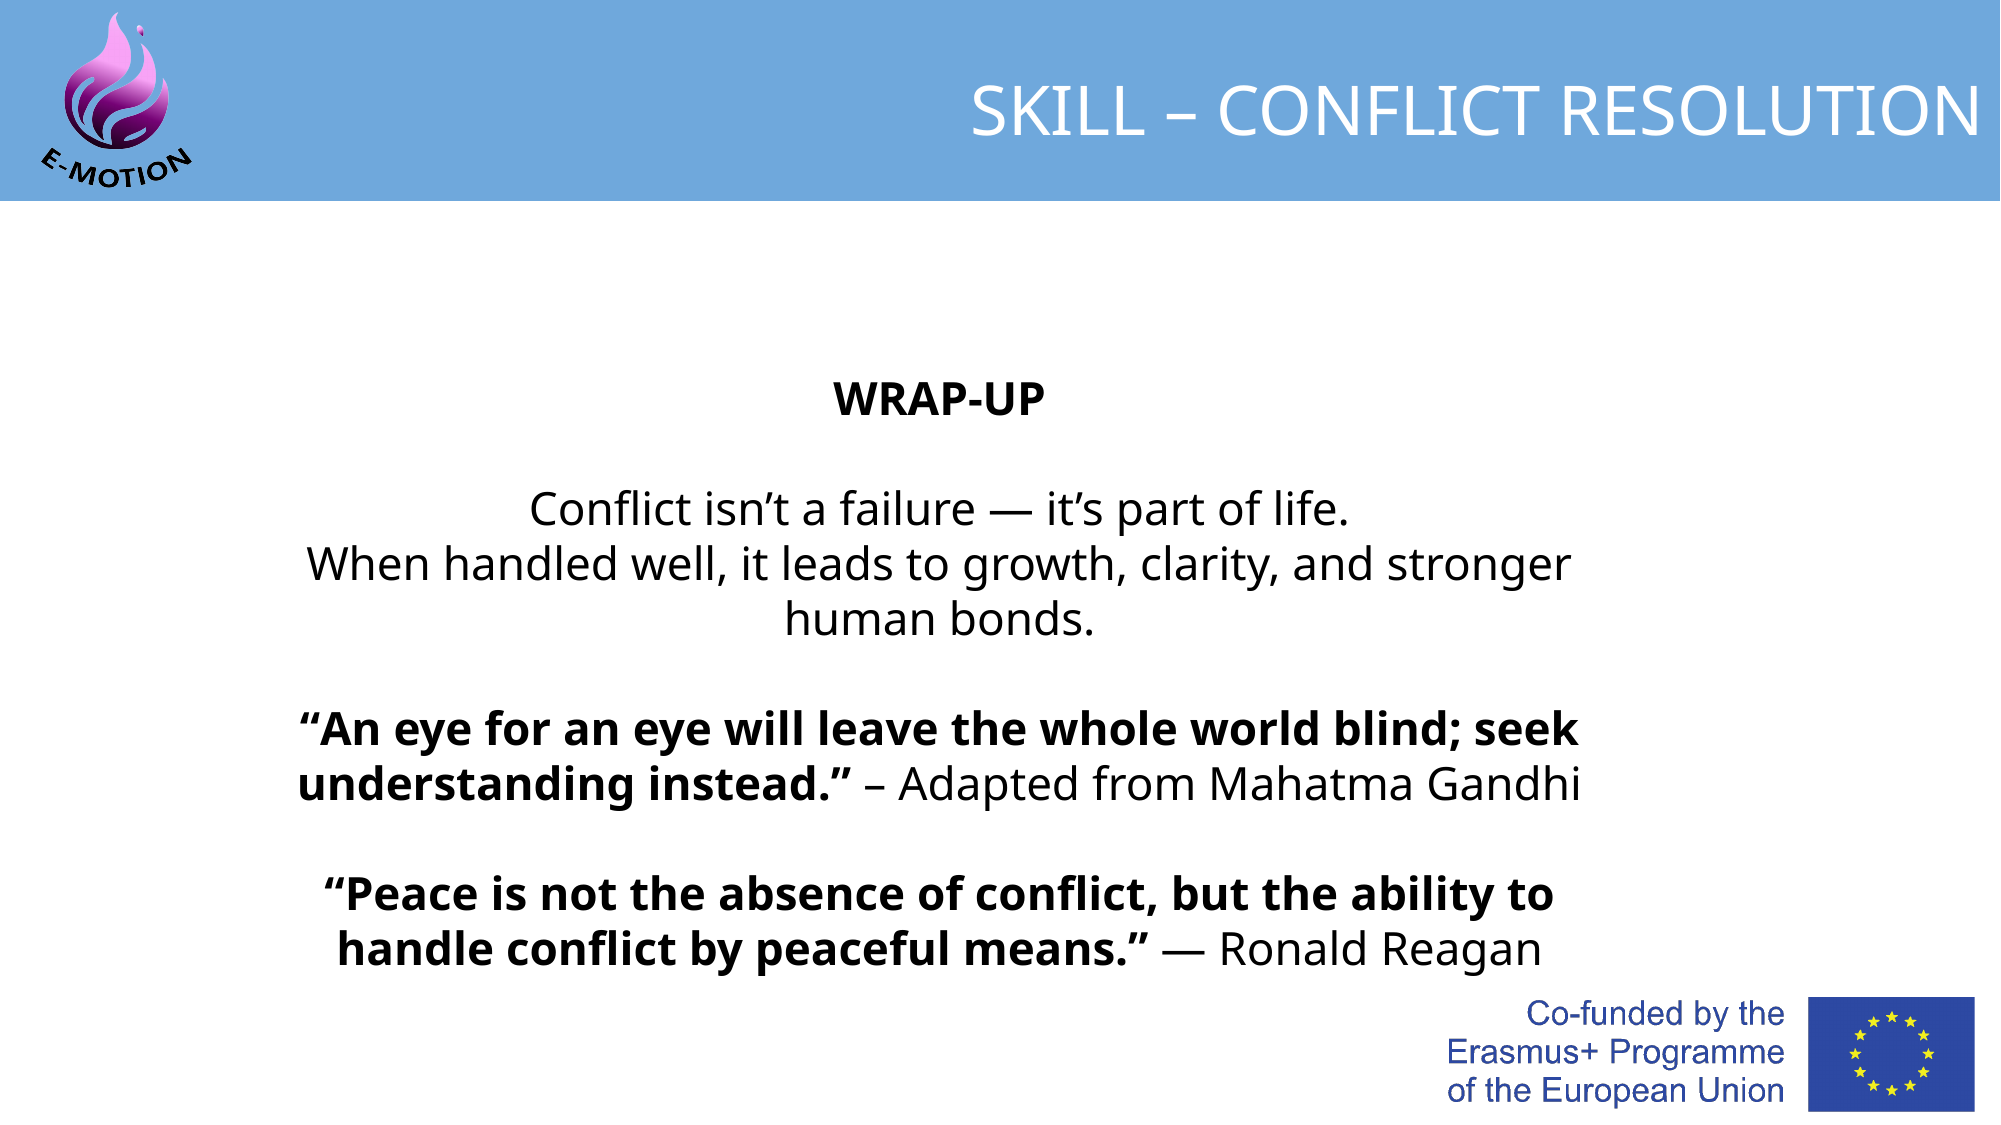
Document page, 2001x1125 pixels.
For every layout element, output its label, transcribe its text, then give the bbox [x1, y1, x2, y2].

text_box WRAP-UP Conflict isn’t a failure — it’s part of life. When handled well, it leads to growth, clarity, and stronger human bonds. “An eye for an eye will leave the whole world blind; seek understanding instead.” – Adapted from Mahatma Gandhi “Peace is not the absence of conflict, but the ability to handle conflict by peaceful means.” — Ronald Reagan [236, 362, 1643, 983]
text_box SKILL – CONFLICT RESOLUTION [556, 59, 2000, 334]
picture [0, 0, 253, 247]
picture [1396, 995, 1975, 1116]
